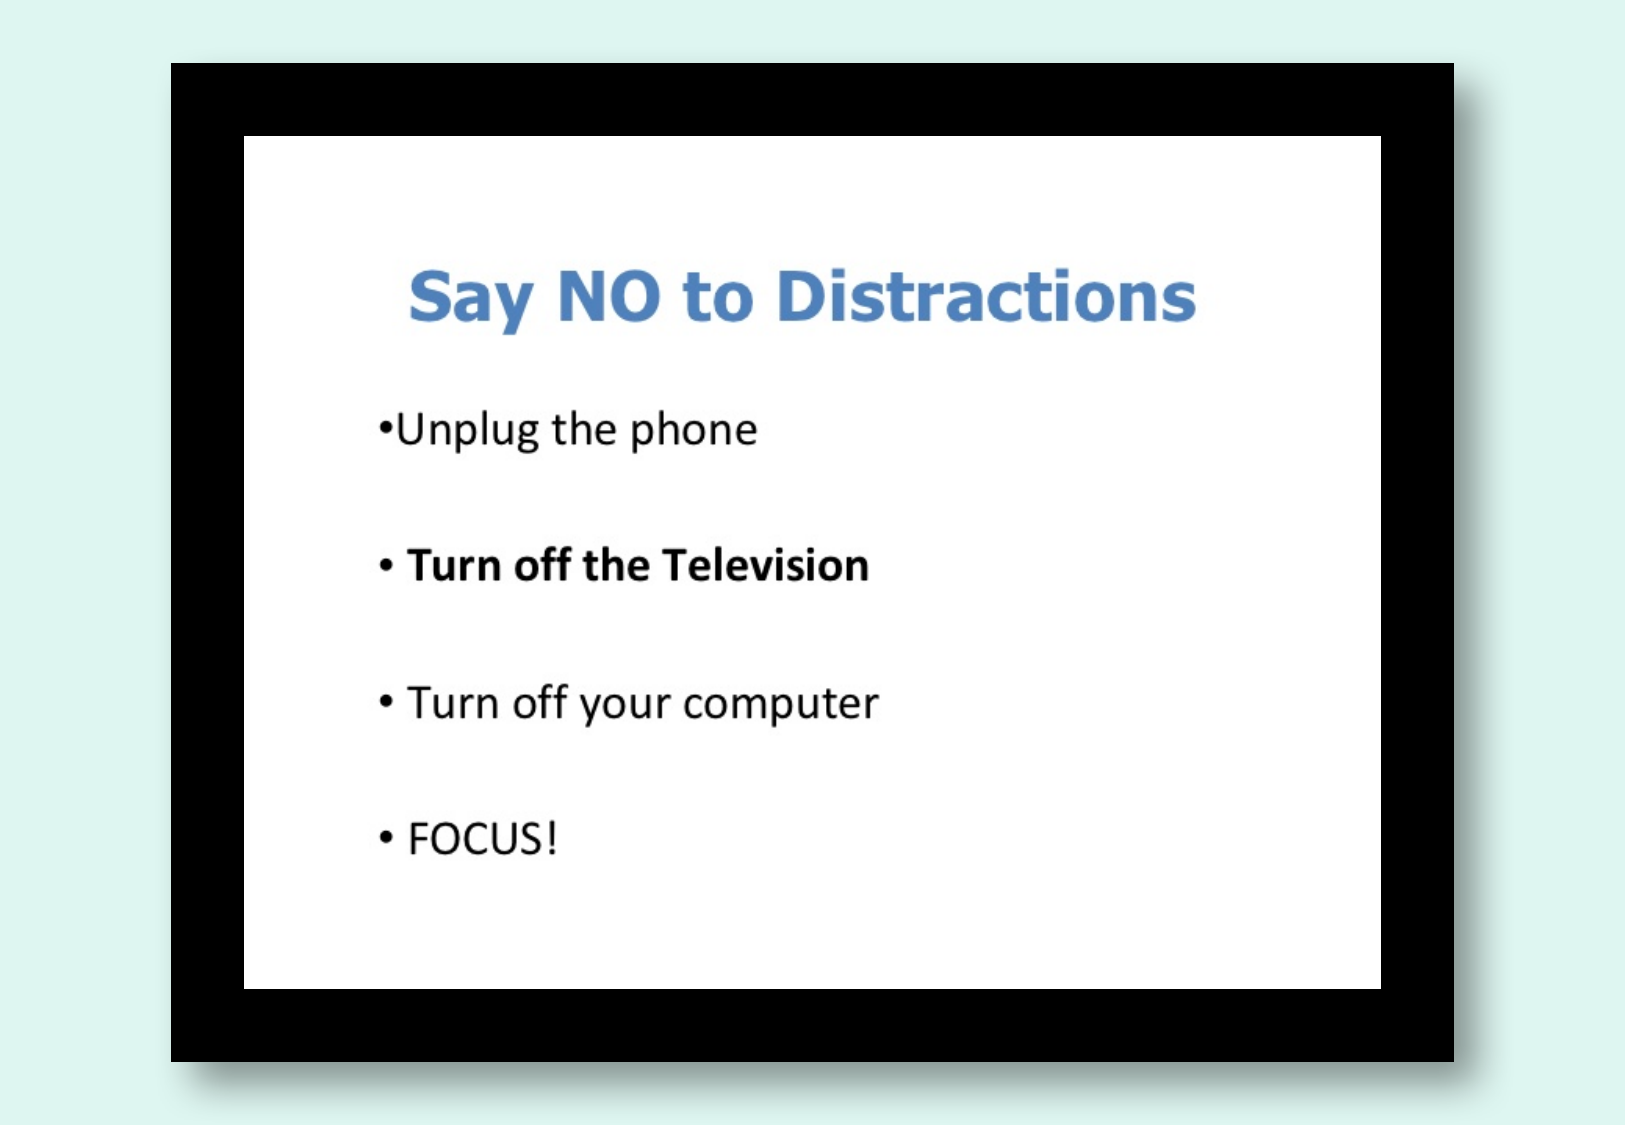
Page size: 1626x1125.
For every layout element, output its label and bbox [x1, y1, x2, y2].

picture [243, 135, 1382, 990]
